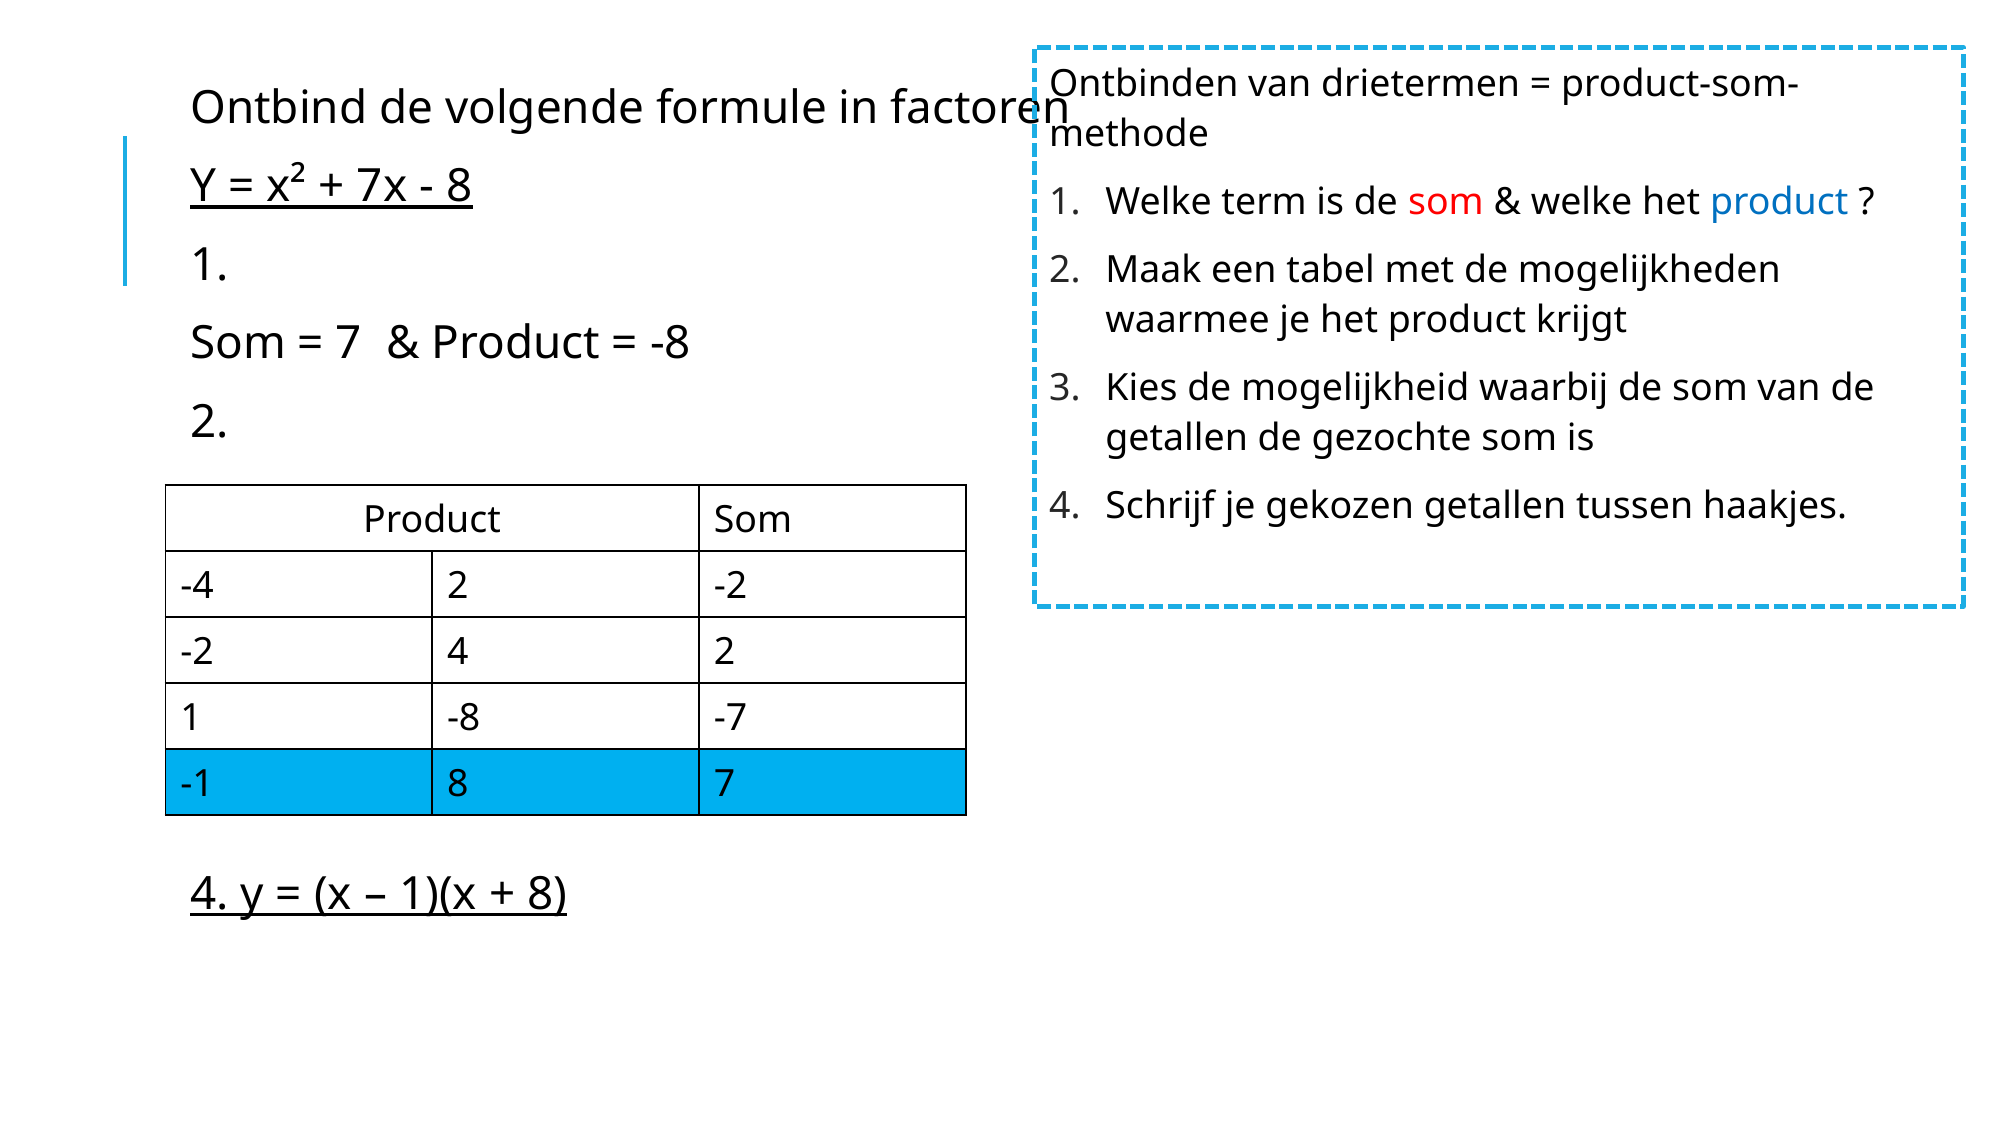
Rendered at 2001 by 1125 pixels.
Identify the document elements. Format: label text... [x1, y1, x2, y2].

table_cell -2 [700, 552, 965, 616]
table_cell 4 [433, 618, 698, 682]
table_cell 8 [433, 750, 698, 814]
table_cell -8 [433, 684, 698, 748]
table_header Som [700, 486, 965, 550]
table_cell 1 [166, 684, 431, 748]
table_header Product [166, 486, 698, 550]
list Ontbind de volgende formule in factoren Y = x² + 7x - 8 1. Som = 7 & Product = -8 2. 4. y = (x – 1)(x + 8) [168, 76, 1763, 1035]
table_cell 2 [433, 552, 698, 616]
table_cell -4 [166, 552, 431, 616]
table_cell -1 [166, 750, 431, 814]
table_cell -2 [166, 618, 431, 682]
table_cell 7 [700, 750, 965, 814]
table_cell 2 [700, 618, 965, 682]
table_cell -7 [700, 684, 965, 748]
text_box Ontbinden van drietermen = product-som-methode Welke term is de som & welke het product ? Maak een tabel met de mogelijkheden waarmee je het product krijgt Kies de mogelijkheid waarbij de som van de getallen de gezochte som is Schrijf je gekozen getallen tussen haakjes. [1034, 47, 1964, 607]
